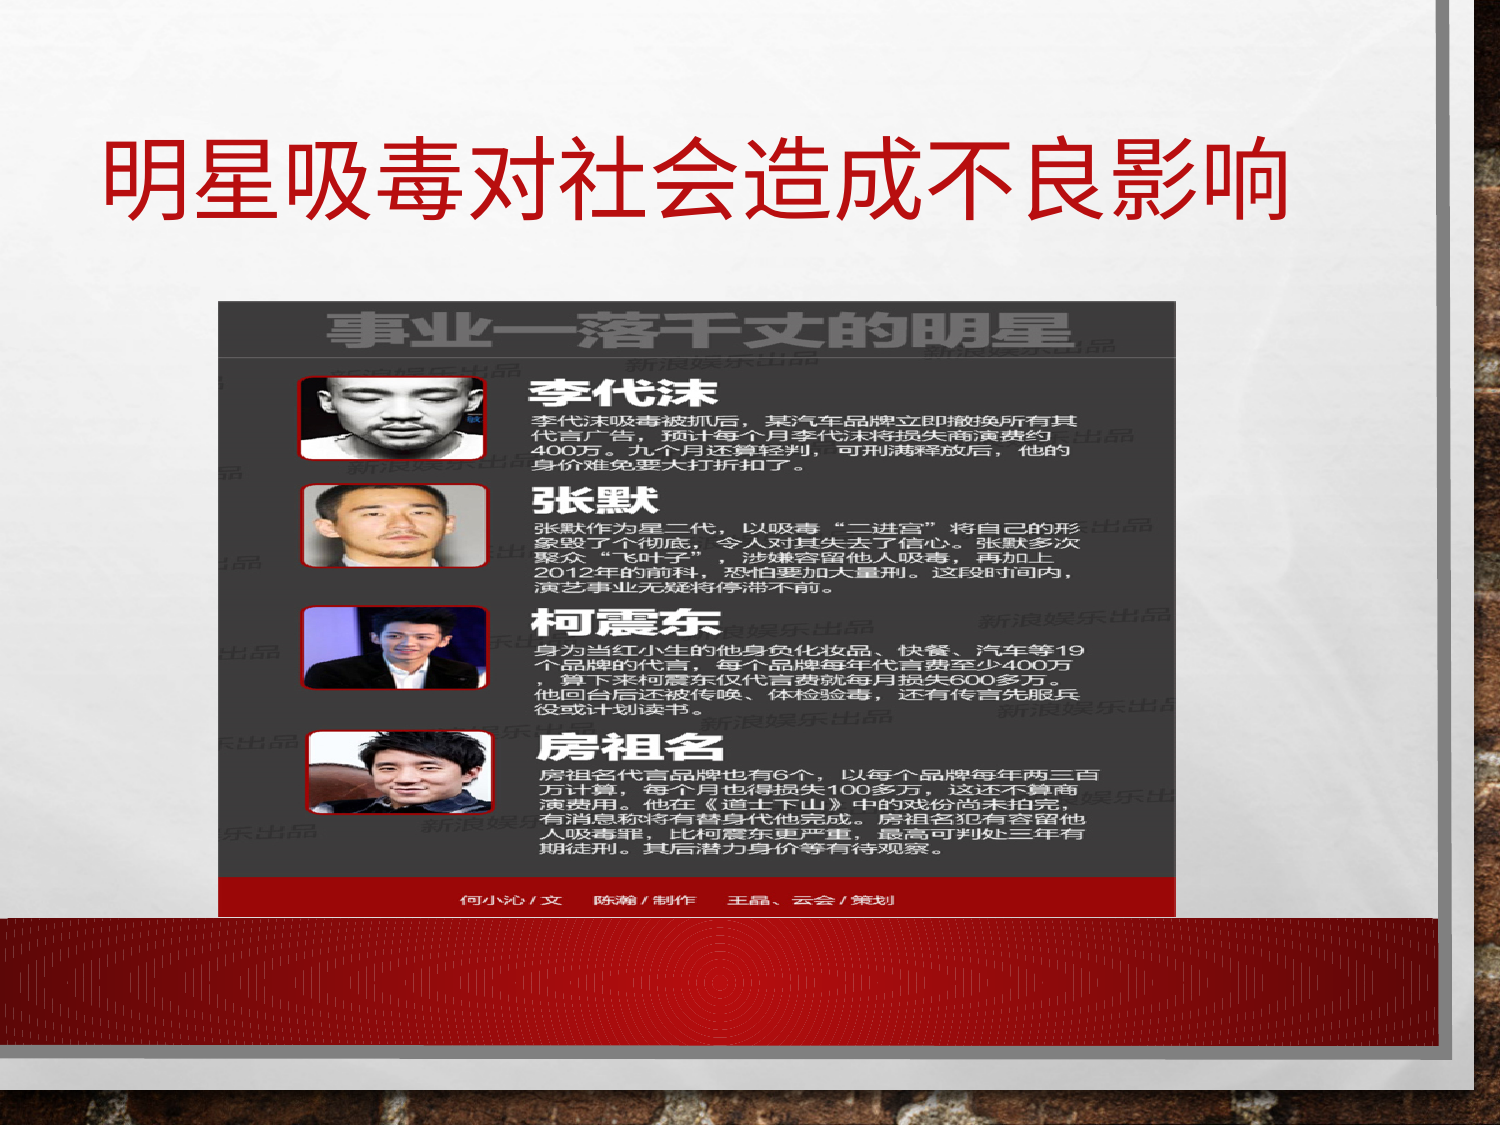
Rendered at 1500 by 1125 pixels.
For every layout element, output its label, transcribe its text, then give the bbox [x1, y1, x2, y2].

picture [0, 0, 1500, 1125]
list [218, 301, 1176, 918]
title 明星吸毒对社会造成不良影响 [84, 112, 1364, 256]
